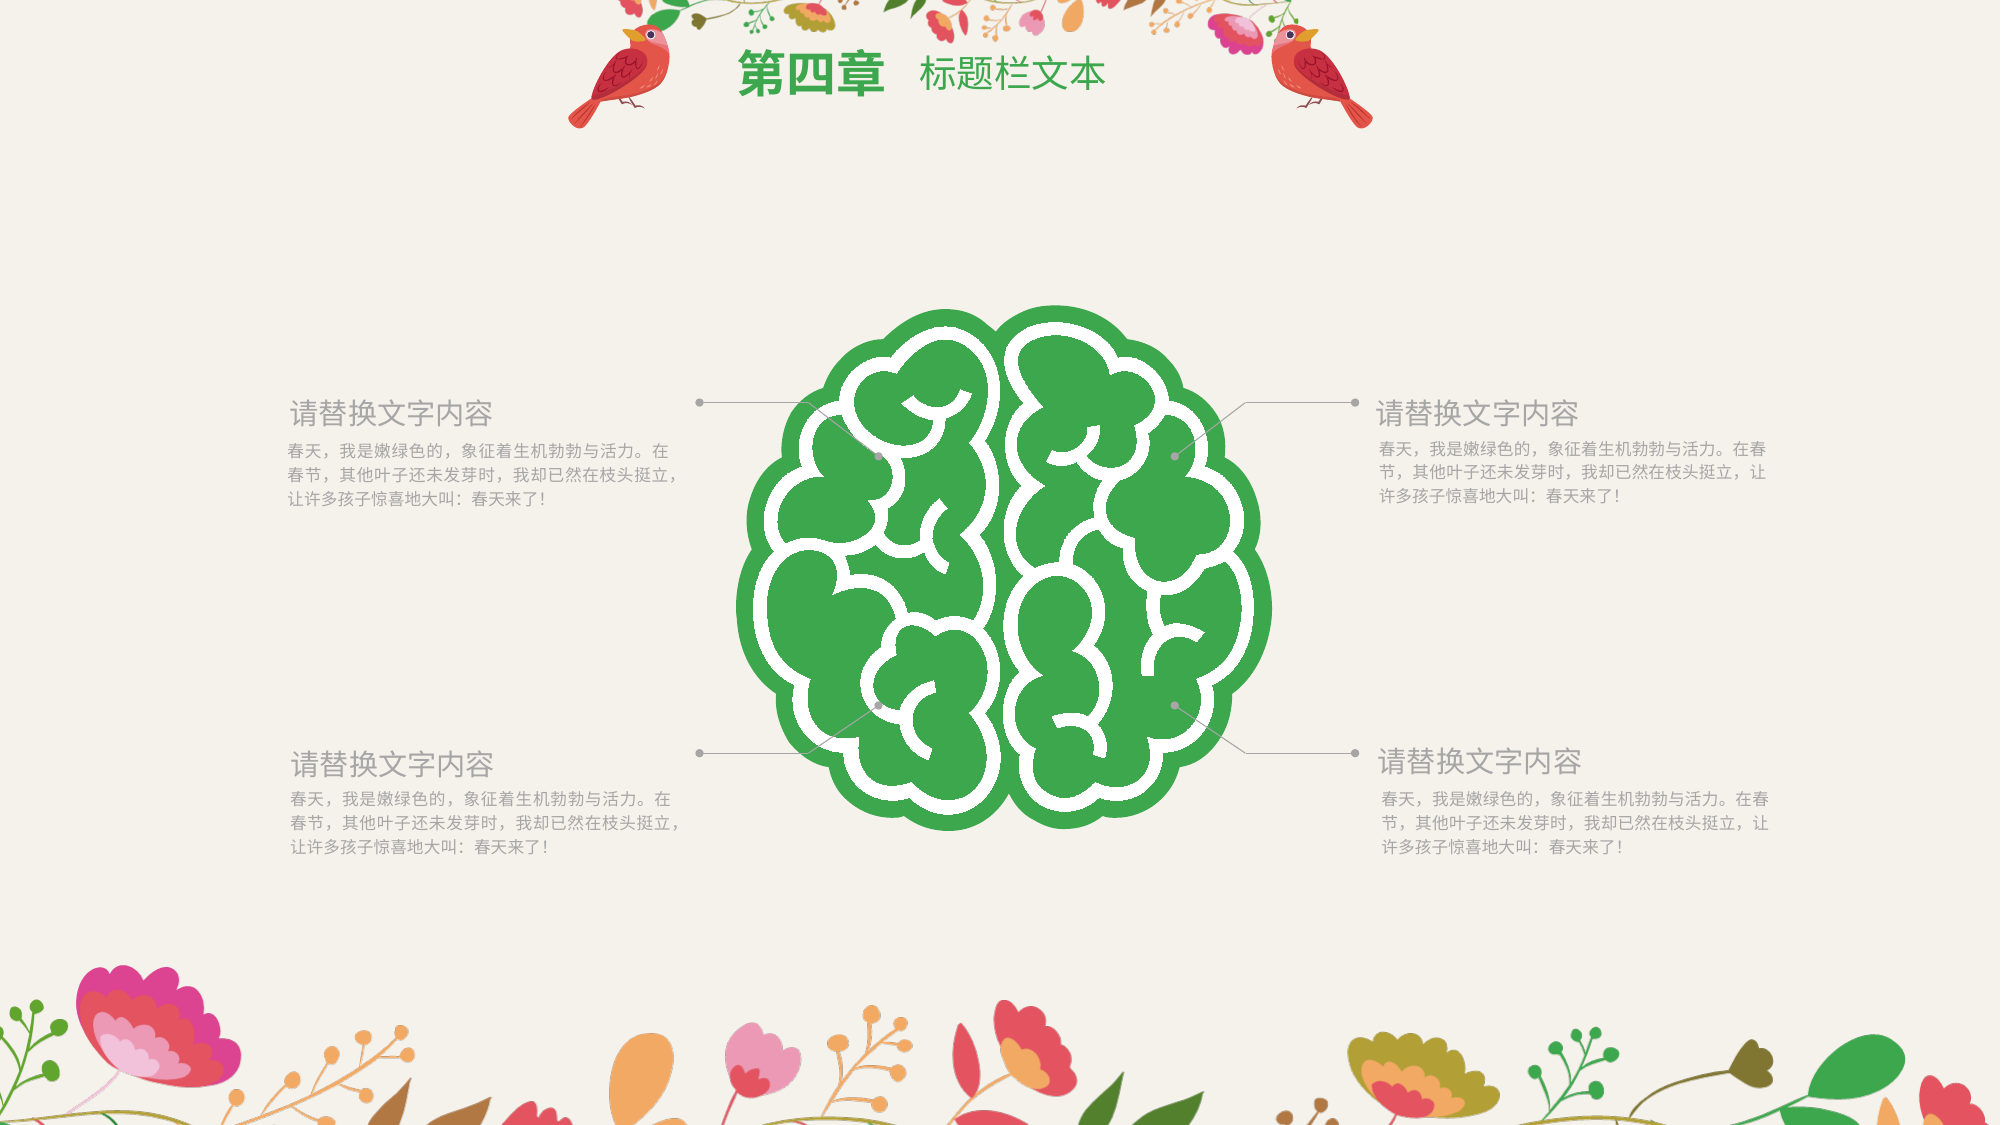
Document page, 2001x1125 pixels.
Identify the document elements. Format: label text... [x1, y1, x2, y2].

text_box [1361, 728, 1786, 879]
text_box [1271, 23, 1373, 131]
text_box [273, 731, 689, 884]
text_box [568, 23, 670, 131]
text_box 标题栏文本 [904, 42, 1122, 103]
picture [0, 965, 2000, 1125]
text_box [1358, 379, 1784, 531]
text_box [1174, 402, 1355, 457]
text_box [699, 705, 879, 754]
text_box 第四章 [722, 34, 902, 110]
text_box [270, 379, 686, 531]
picture [616, 0, 1298, 55]
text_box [699, 402, 879, 457]
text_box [1174, 705, 1355, 754]
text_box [734, 305, 1274, 849]
